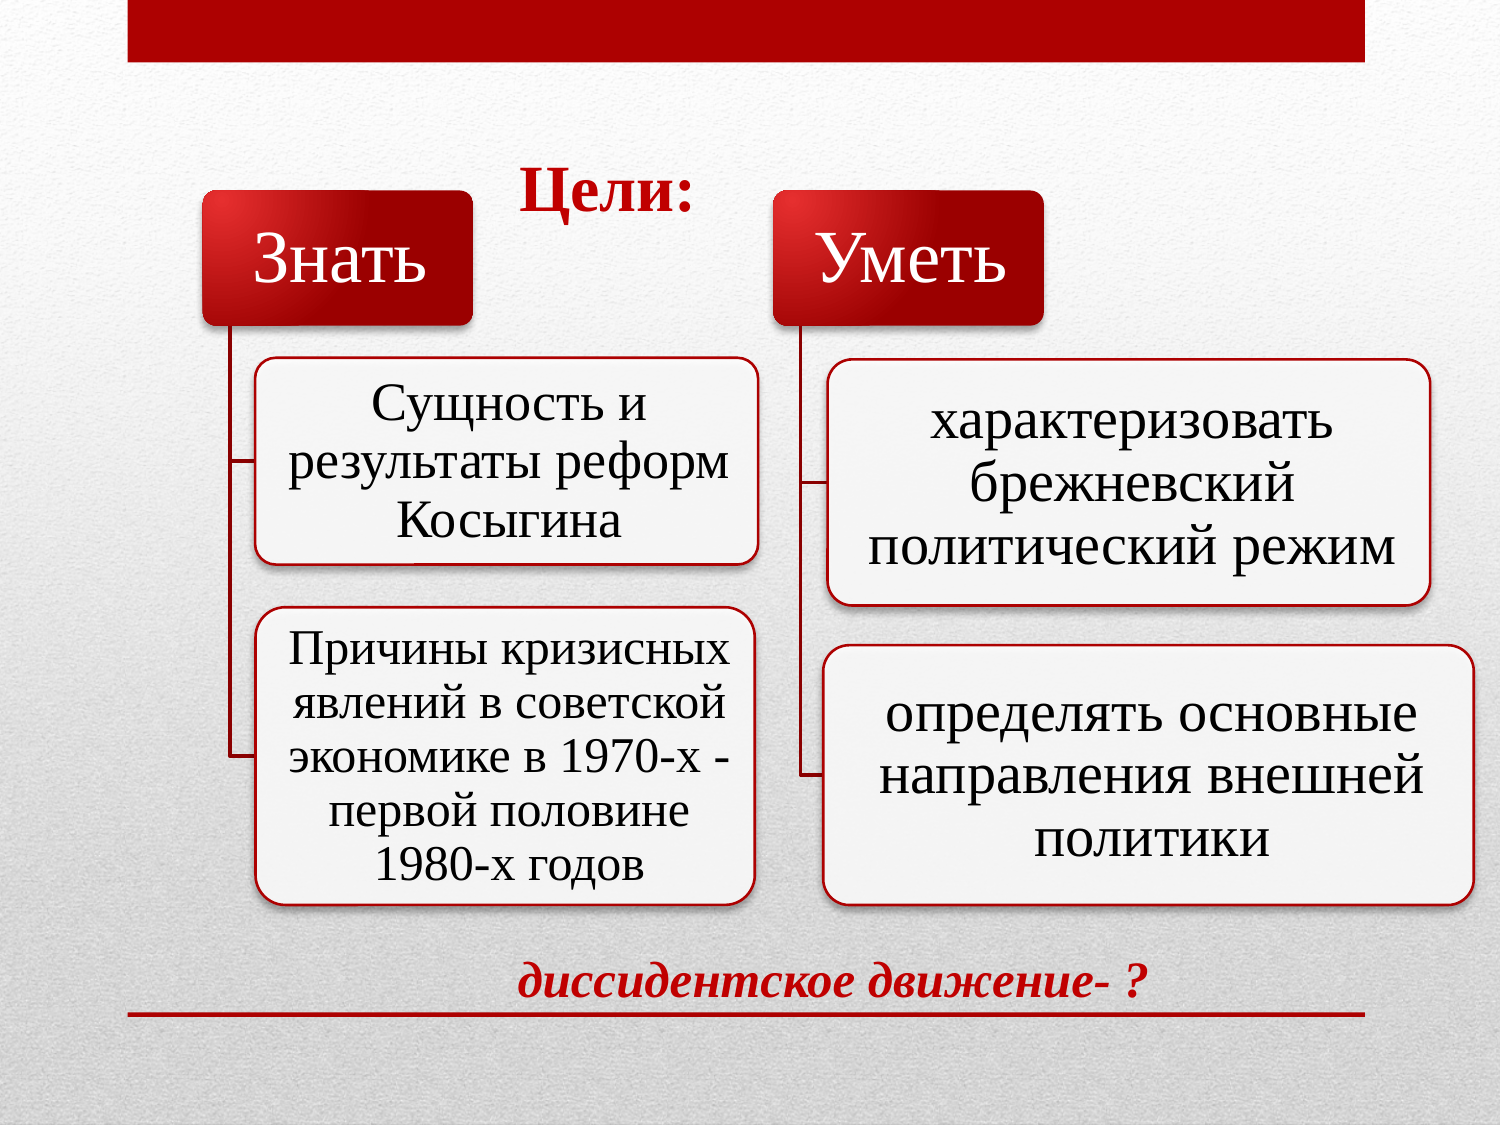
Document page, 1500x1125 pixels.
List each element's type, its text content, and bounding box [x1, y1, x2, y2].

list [201, 183, 1480, 906]
title Цели: [360, 137, 857, 183]
text_box диссидентское движение- ? [206, 938, 1474, 1016]
